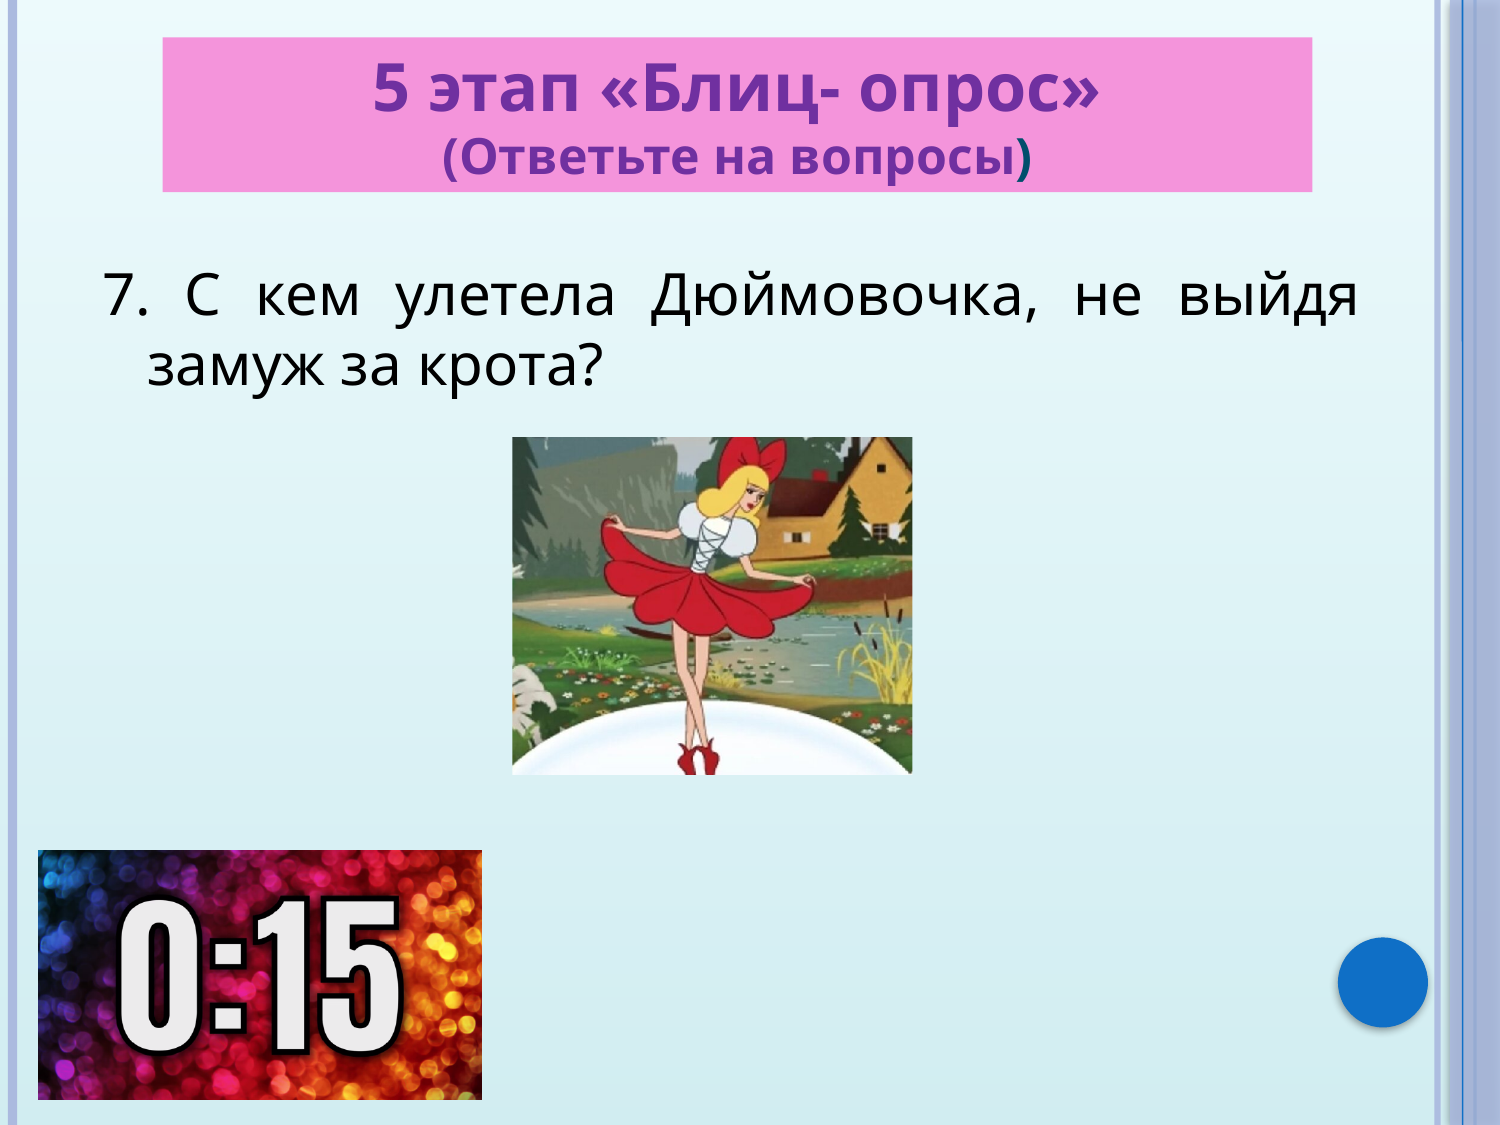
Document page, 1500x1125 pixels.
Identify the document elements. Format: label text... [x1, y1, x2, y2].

text_box 5 этап «Блиц- опрос» (Ответьте на вопросы) [162, 37, 1313, 193]
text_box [36, 849, 483, 1101]
list 7. С кем улетела Дюймовочка, не выйдя замуж за крота? [87, 249, 1375, 413]
picture [511, 436, 913, 776]
